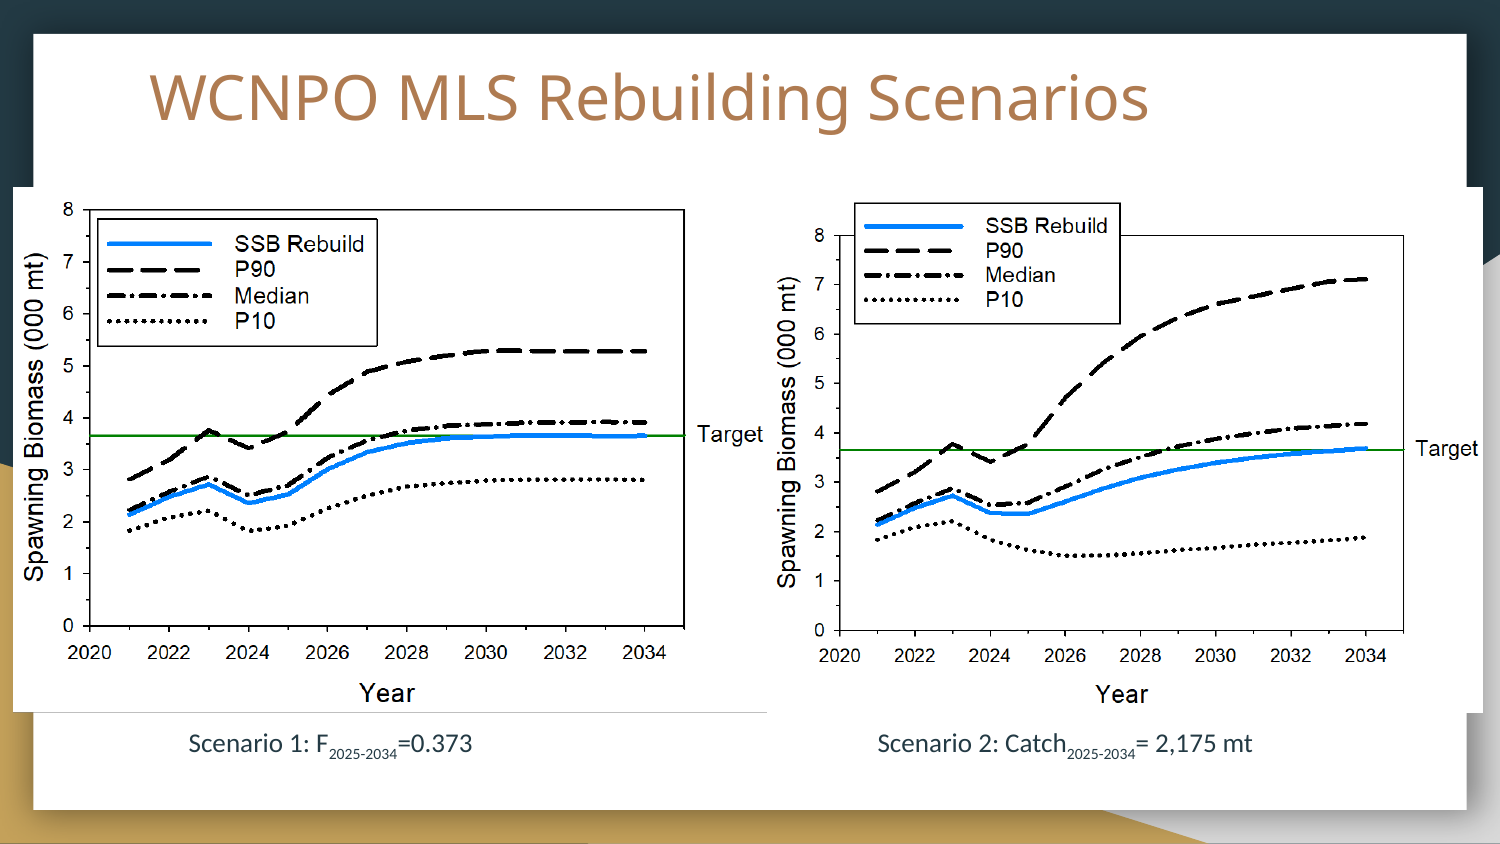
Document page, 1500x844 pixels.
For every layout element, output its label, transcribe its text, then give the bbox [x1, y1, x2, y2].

picture [13, 187, 1483, 714]
title WCNPO MLS Rebuilding Scenarios [134, 38, 1366, 186]
list Scenario 2: Catch2025-2034= 2,175 mt [862, 722, 1483, 826]
list Scenario 1: F2025-2034=0.373 [173, 723, 659, 826]
